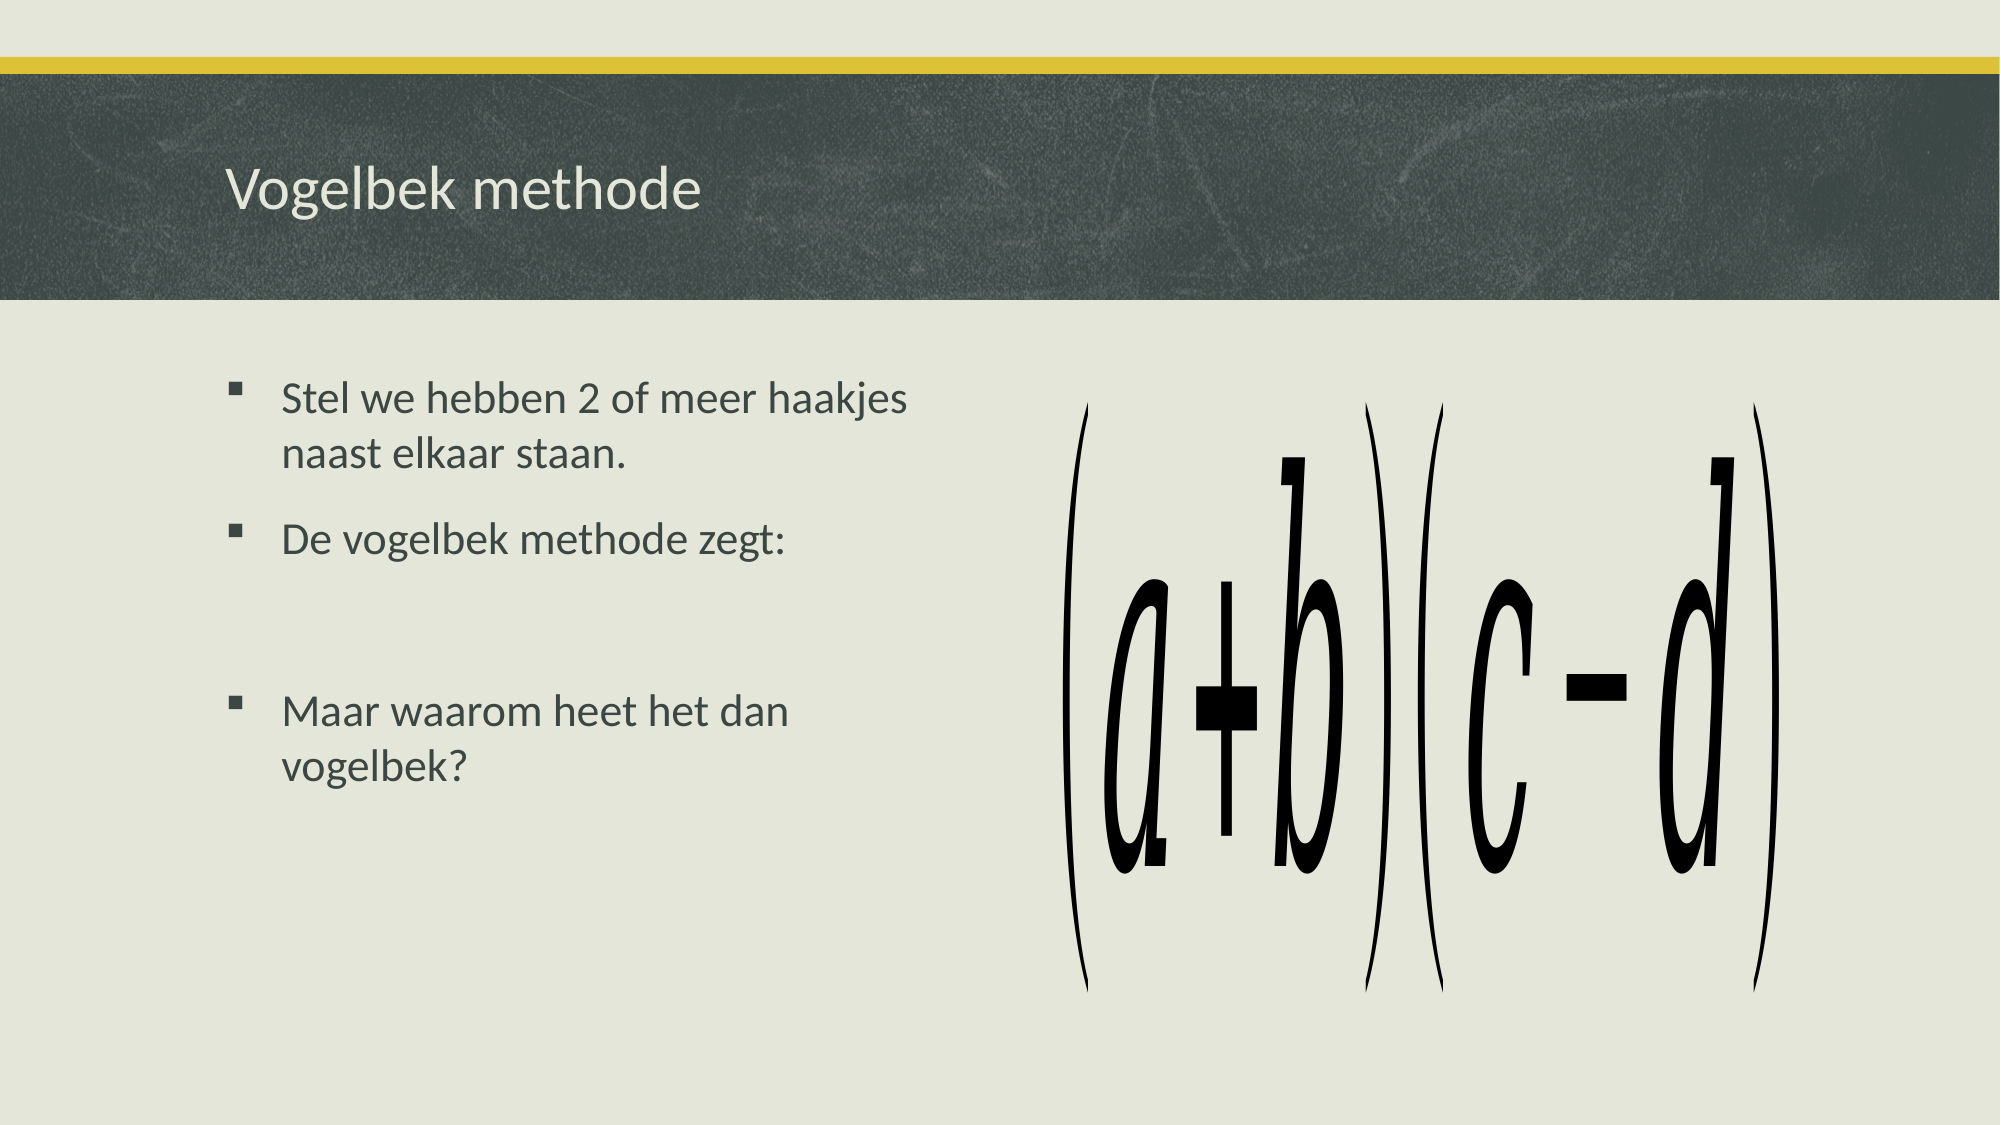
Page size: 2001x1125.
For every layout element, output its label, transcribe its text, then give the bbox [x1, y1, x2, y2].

title Vogelbek methode [210, 76, 1790, 300]
picture [0, 74, 2000, 300]
